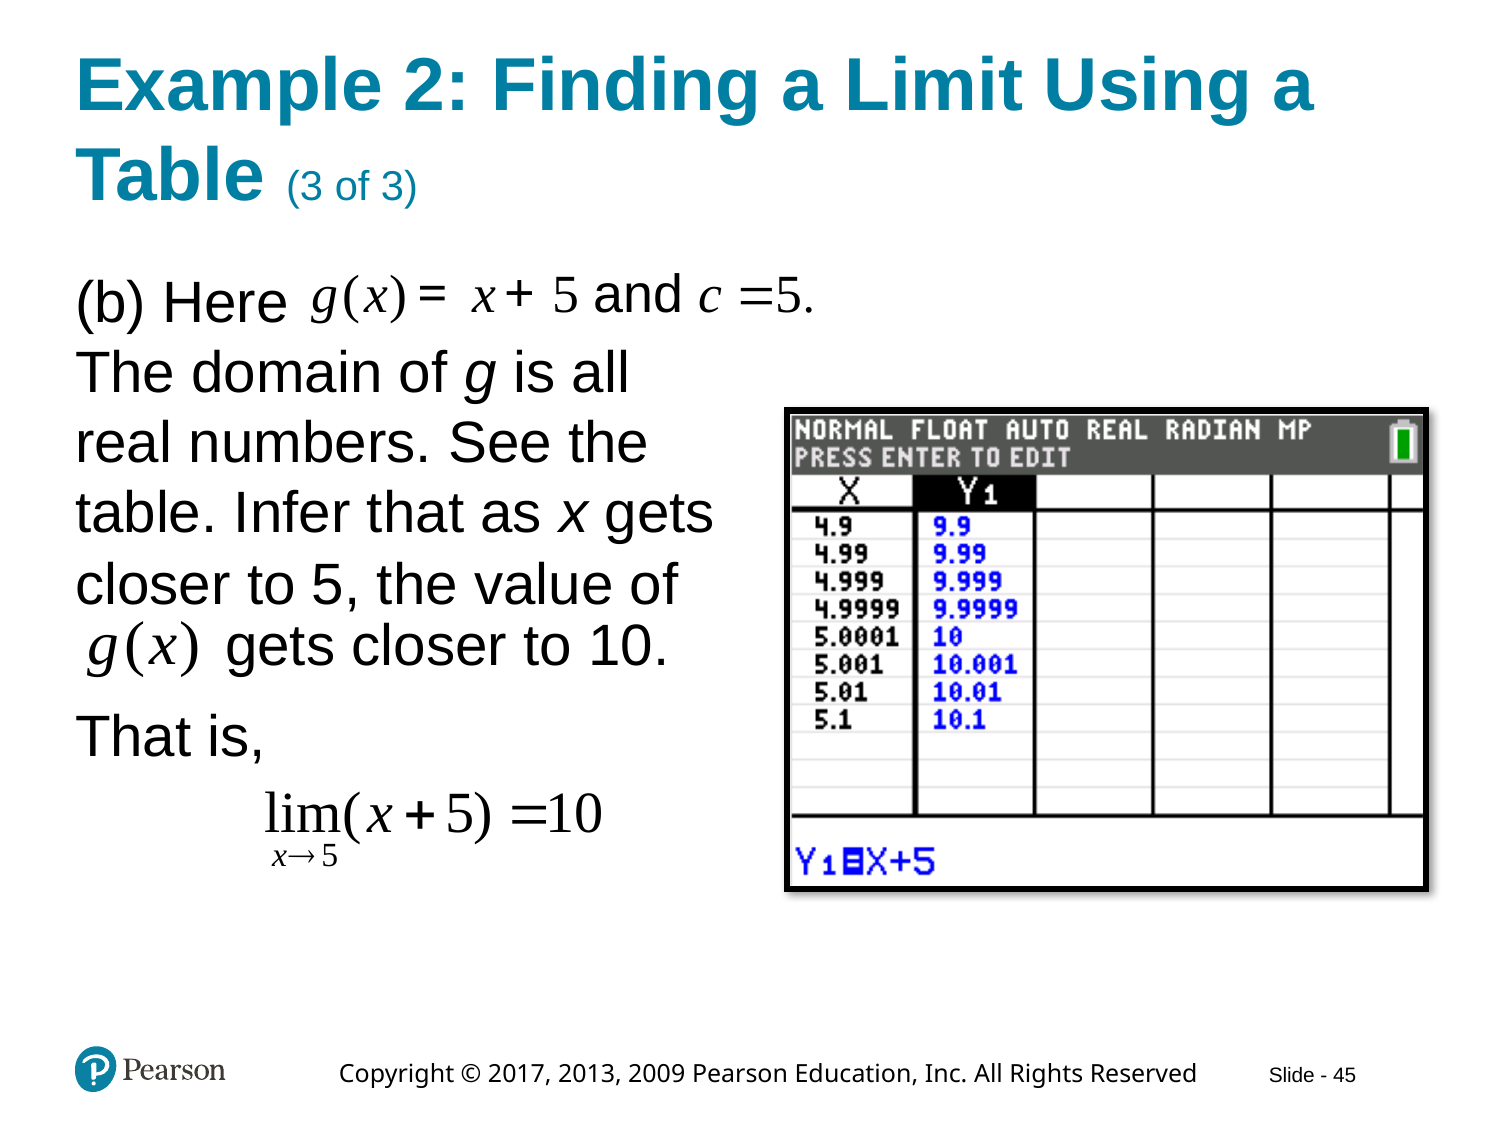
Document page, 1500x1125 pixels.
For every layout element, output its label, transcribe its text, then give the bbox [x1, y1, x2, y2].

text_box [74, 607, 213, 691]
list closer to 5, the value of [75, 545, 685, 600]
list (b) Here [75, 264, 297, 326]
list gets closer to 10. [225, 607, 688, 680]
list The domain of g is all real numbers. See the table. Infer that as x gets [75, 334, 729, 546]
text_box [262, 782, 607, 873]
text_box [300, 262, 826, 335]
picture [789, 413, 1424, 886]
title Example 2: Finding a Limit Using a Table (3 of 3) [75, 35, 1425, 216]
list That is, [75, 697, 275, 758]
